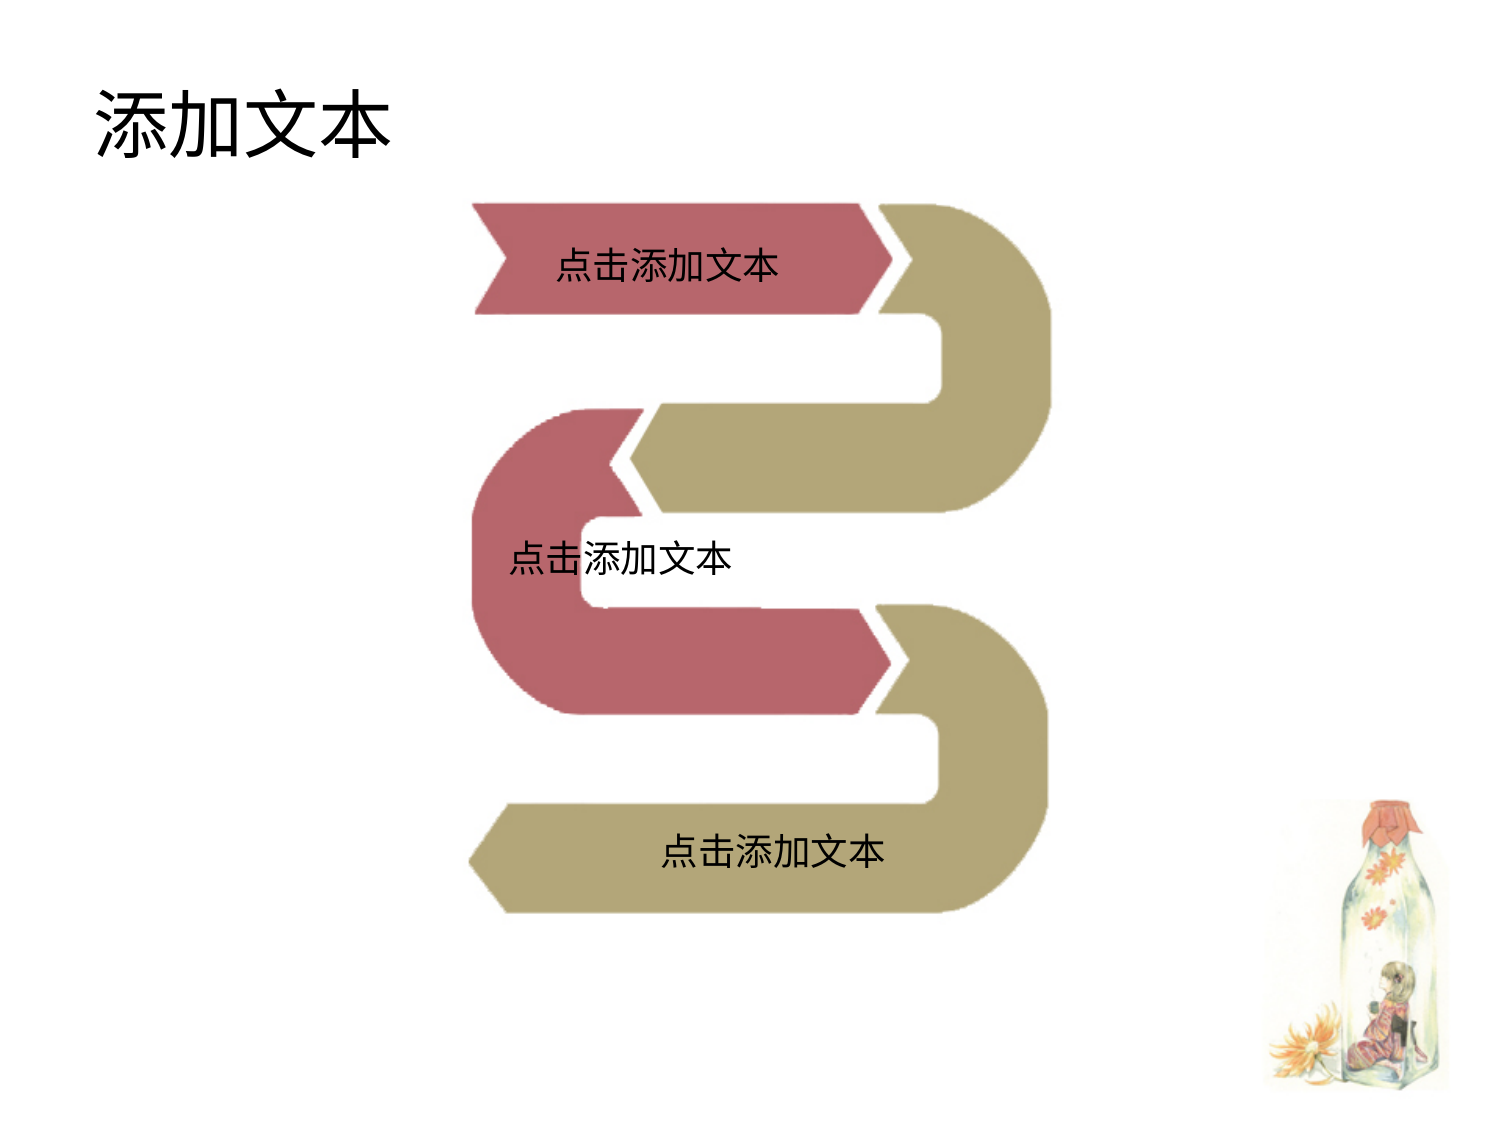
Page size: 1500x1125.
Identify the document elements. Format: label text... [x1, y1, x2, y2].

text_box 添加文本 [78, 70, 409, 175]
picture [0, 0, 1500, 1125]
text_box 点击添加文本 [645, 820, 901, 880]
text_box 点击添加文本 [493, 527, 749, 588]
text_box 点击添加文本 [540, 234, 796, 295]
